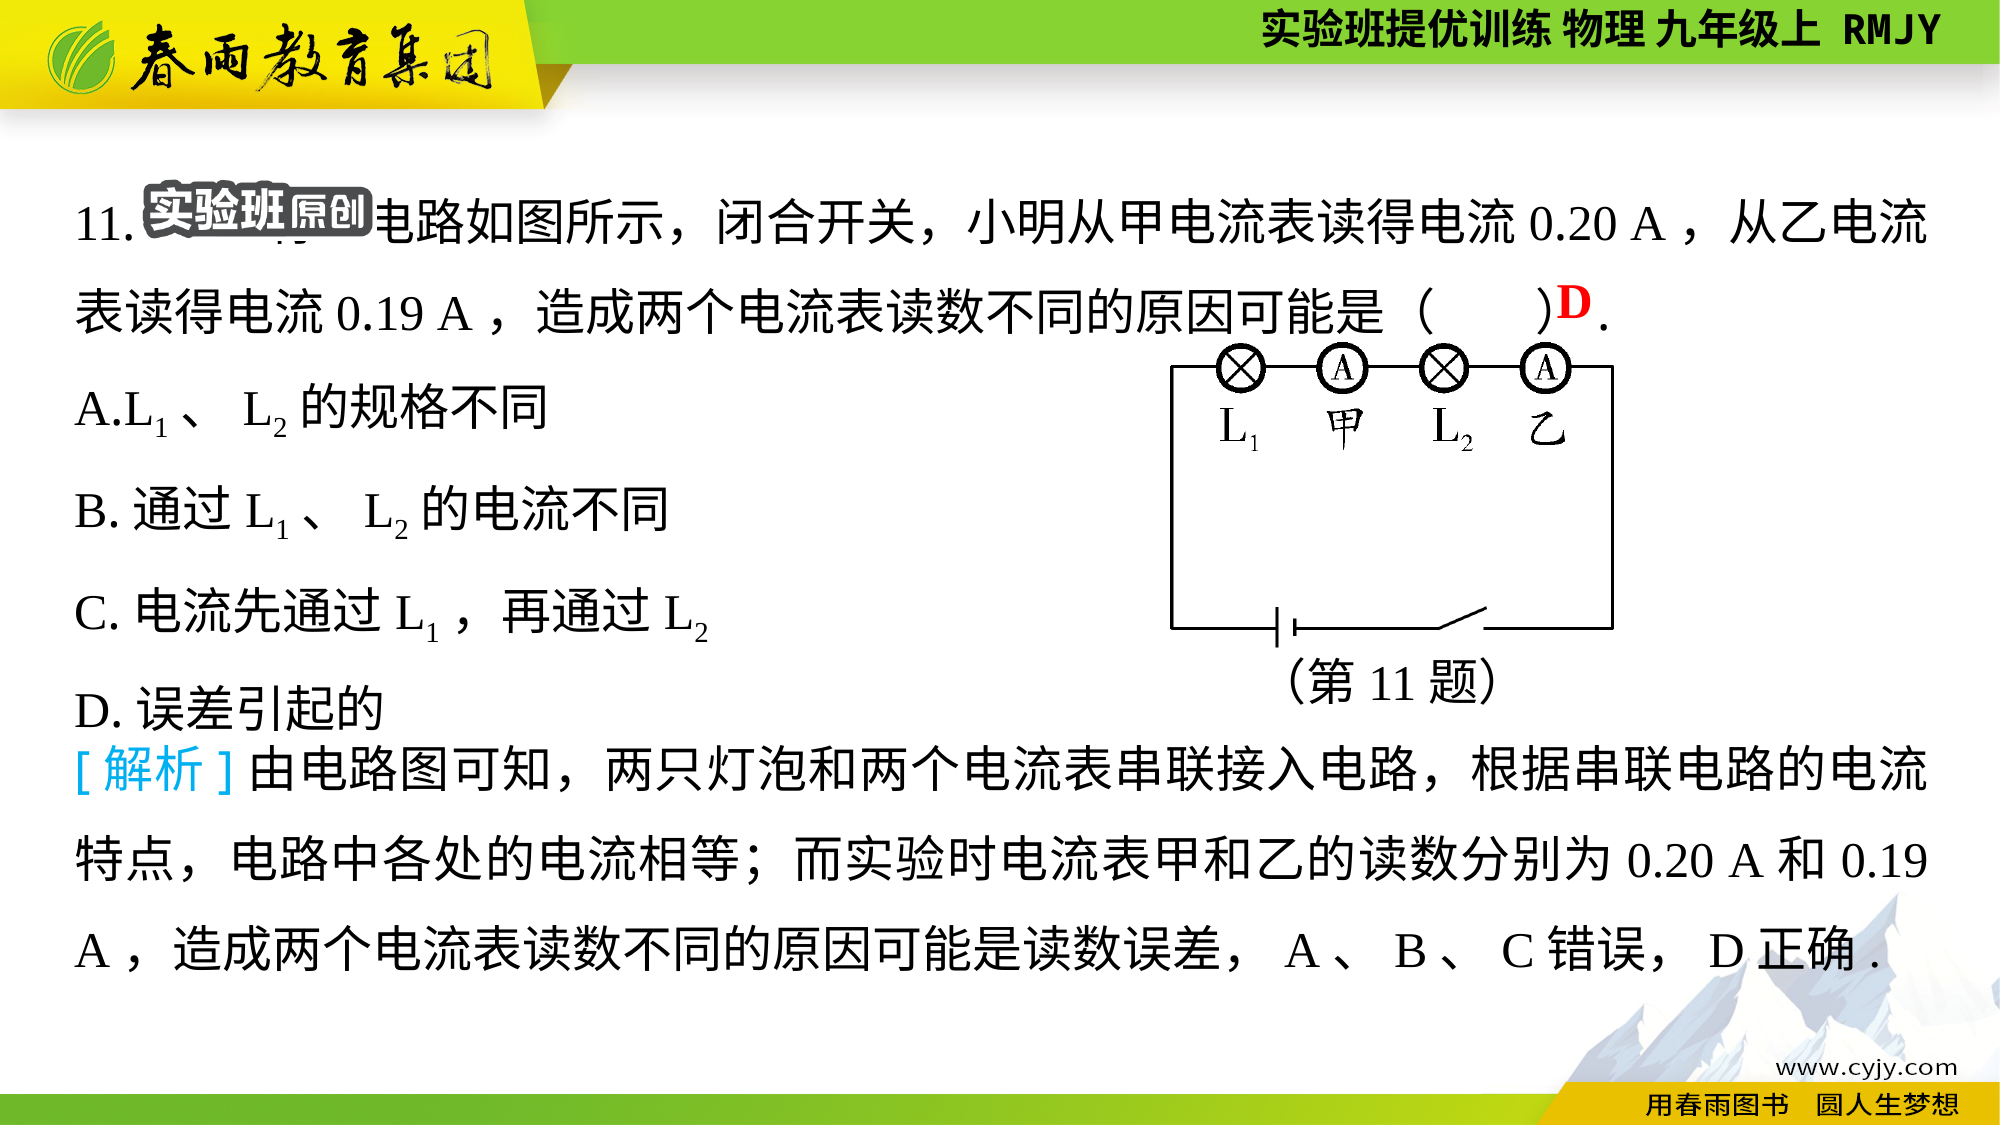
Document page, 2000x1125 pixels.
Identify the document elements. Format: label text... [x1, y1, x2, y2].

picture [0, 0, 2000, 1125]
text_box （第11题） [1241, 657, 1543, 699]
text_box [解析]由电路图可知，两只灯泡和两个电流表串联接入电路，根据串联电路的电流特点，电路中各处的电流相等；而实验时电流表甲和乙的读数分别为0.20 A和0.19 A，造成两个电流表读数不同的原因可能是读数误差，A、B、C错误，D正确. [59, 699, 1944, 985]
list 11. 有一电路如图所示，闭合开关，小明从甲电流表读得电流0.20 A，从乙电流表读得电流0.19 A，造成两个电流表读数不同的原因可能是（ ）. A.L1、L2的规格不同 B.通过L1、L2的电流不同 C.电流先通过L1，再通过L2 D.误差引起的 [59, 153, 1944, 699]
text_box D [1541, 261, 1608, 336]
